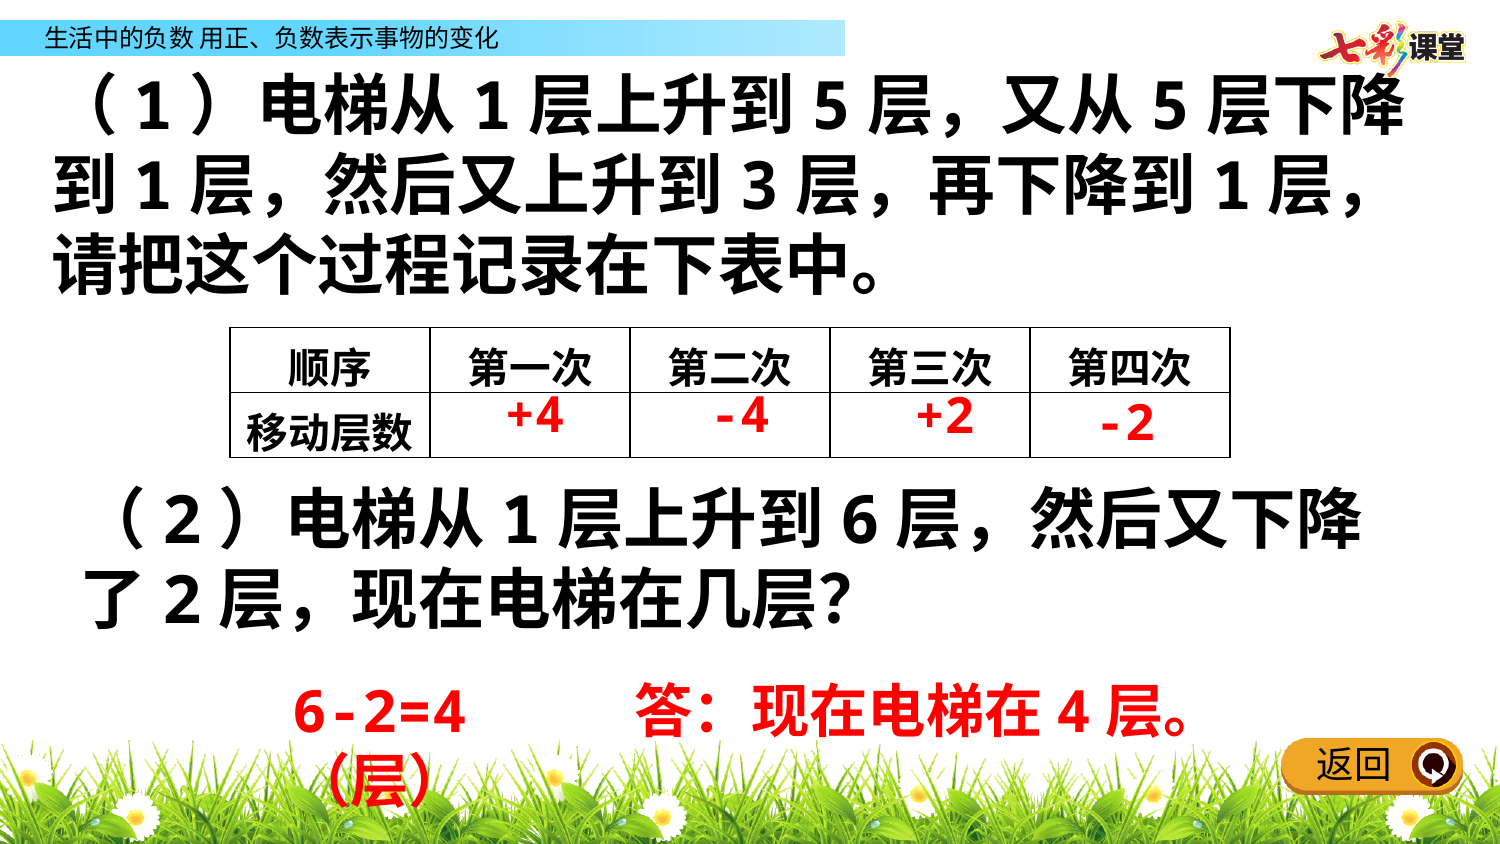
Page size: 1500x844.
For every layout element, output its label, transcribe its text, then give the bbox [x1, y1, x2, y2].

picture [1316, 20, 1468, 80]
text_box -2 [1080, 382, 1231, 458]
text_box -4 [695, 375, 845, 451]
table_header 第三次 [831, 328, 1029, 392]
table_header 第一次 [431, 328, 629, 392]
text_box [1281, 733, 1464, 795]
table_header 顺序 [231, 328, 429, 392]
table_cell 移动层数 [231, 393, 429, 457]
text_box 答：现在电梯在4层。 [619, 666, 1187, 752]
text_box 6-2=4（层） [277, 666, 591, 822]
text_box （2）电梯从1层上升到6层，然后又下降了2层，现在电梯在几层？ [64, 469, 1408, 644]
table_header 第四次 [1031, 328, 1229, 392]
table_header 第二次 [631, 328, 829, 392]
table_cell [831, 393, 1029, 457]
text_box +4 [490, 375, 640, 451]
table_cell [431, 393, 629, 457]
text_box （1）电梯从1层上升到5层，又从5层下降到1层，然后又上升到3层，再下降到1层，请把这个过程记录在下表中。 [36, 55, 1424, 311]
table_cell [631, 393, 829, 457]
text_box +2 [899, 376, 1050, 451]
picture [0, 740, 1500, 844]
table_cell [1031, 393, 1080, 457]
